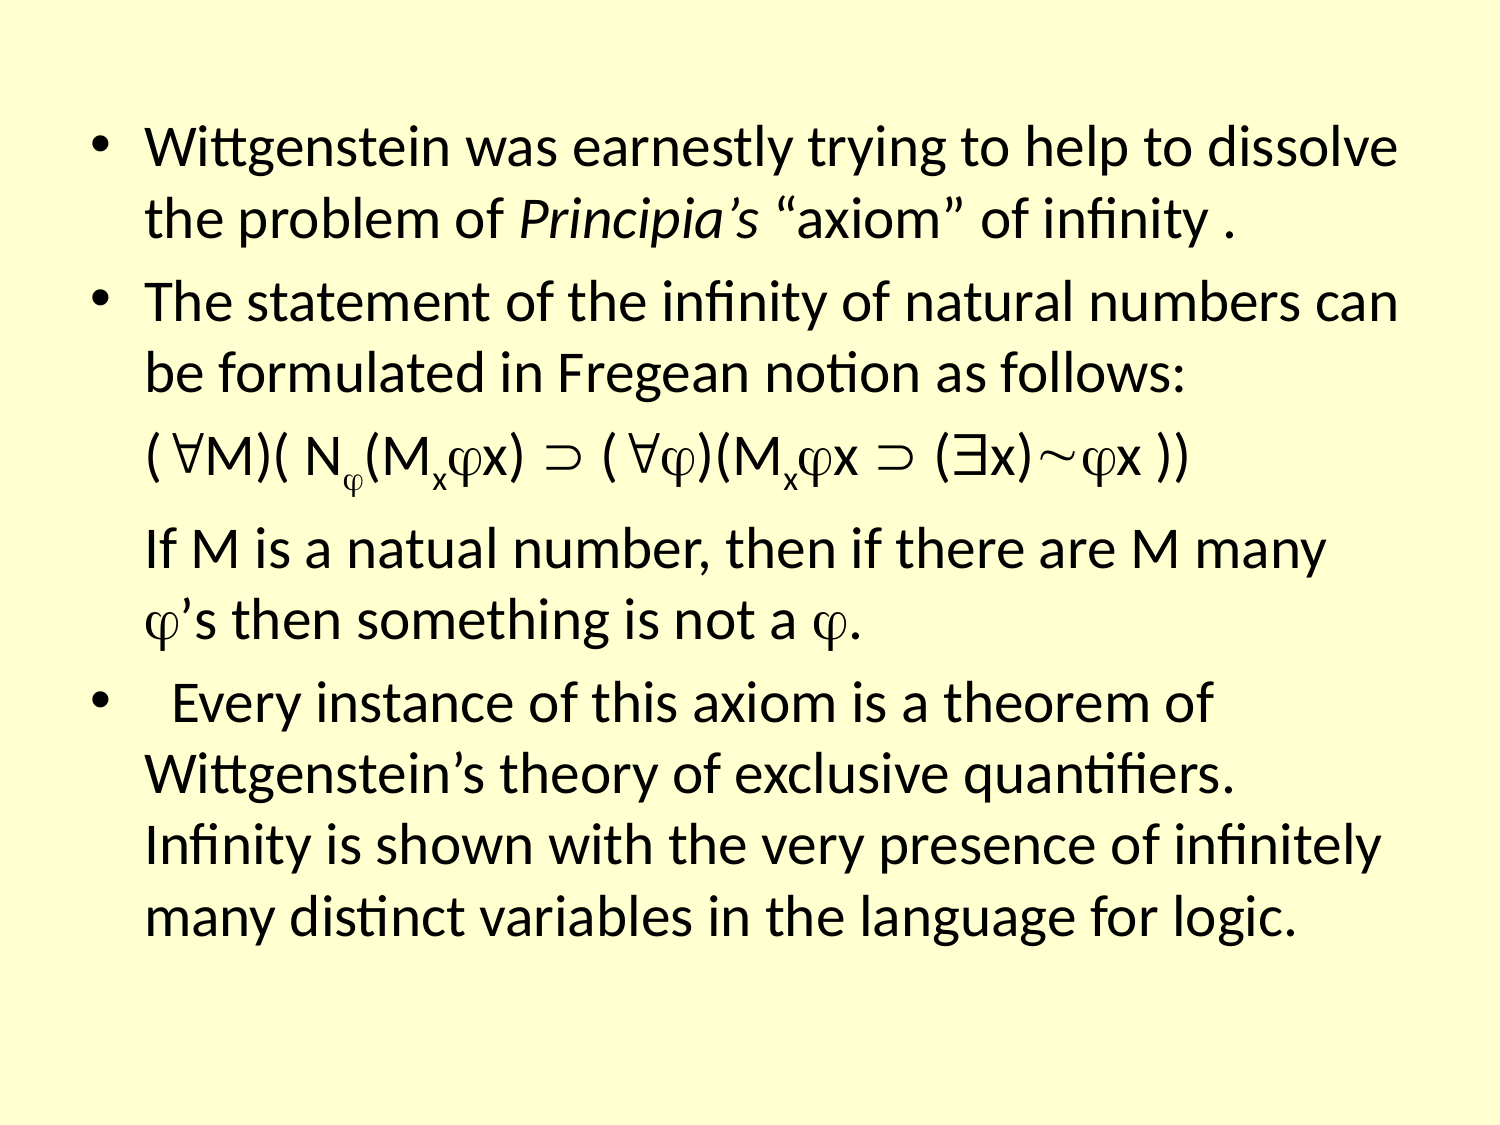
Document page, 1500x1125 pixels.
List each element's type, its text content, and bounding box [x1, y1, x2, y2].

list Wittgenstein was earnestly trying to help to dissolve the problem of Principia’s “axiom” of infinity . The statement of the infinity of natural numbers can be formulated in Fregean notion as follows: (M)( N(Mxx)  ()(Mxx  (x)x )) If M is a natual number, then if there are M many ’s then something is not a . Every instance of this axiom is a theorem of Wittgenstein’s theory of exclusive quantifiers. Infinity is shown with the very presence of infinitely many distinct variables in the language for logic. [75, 99, 1425, 1005]
